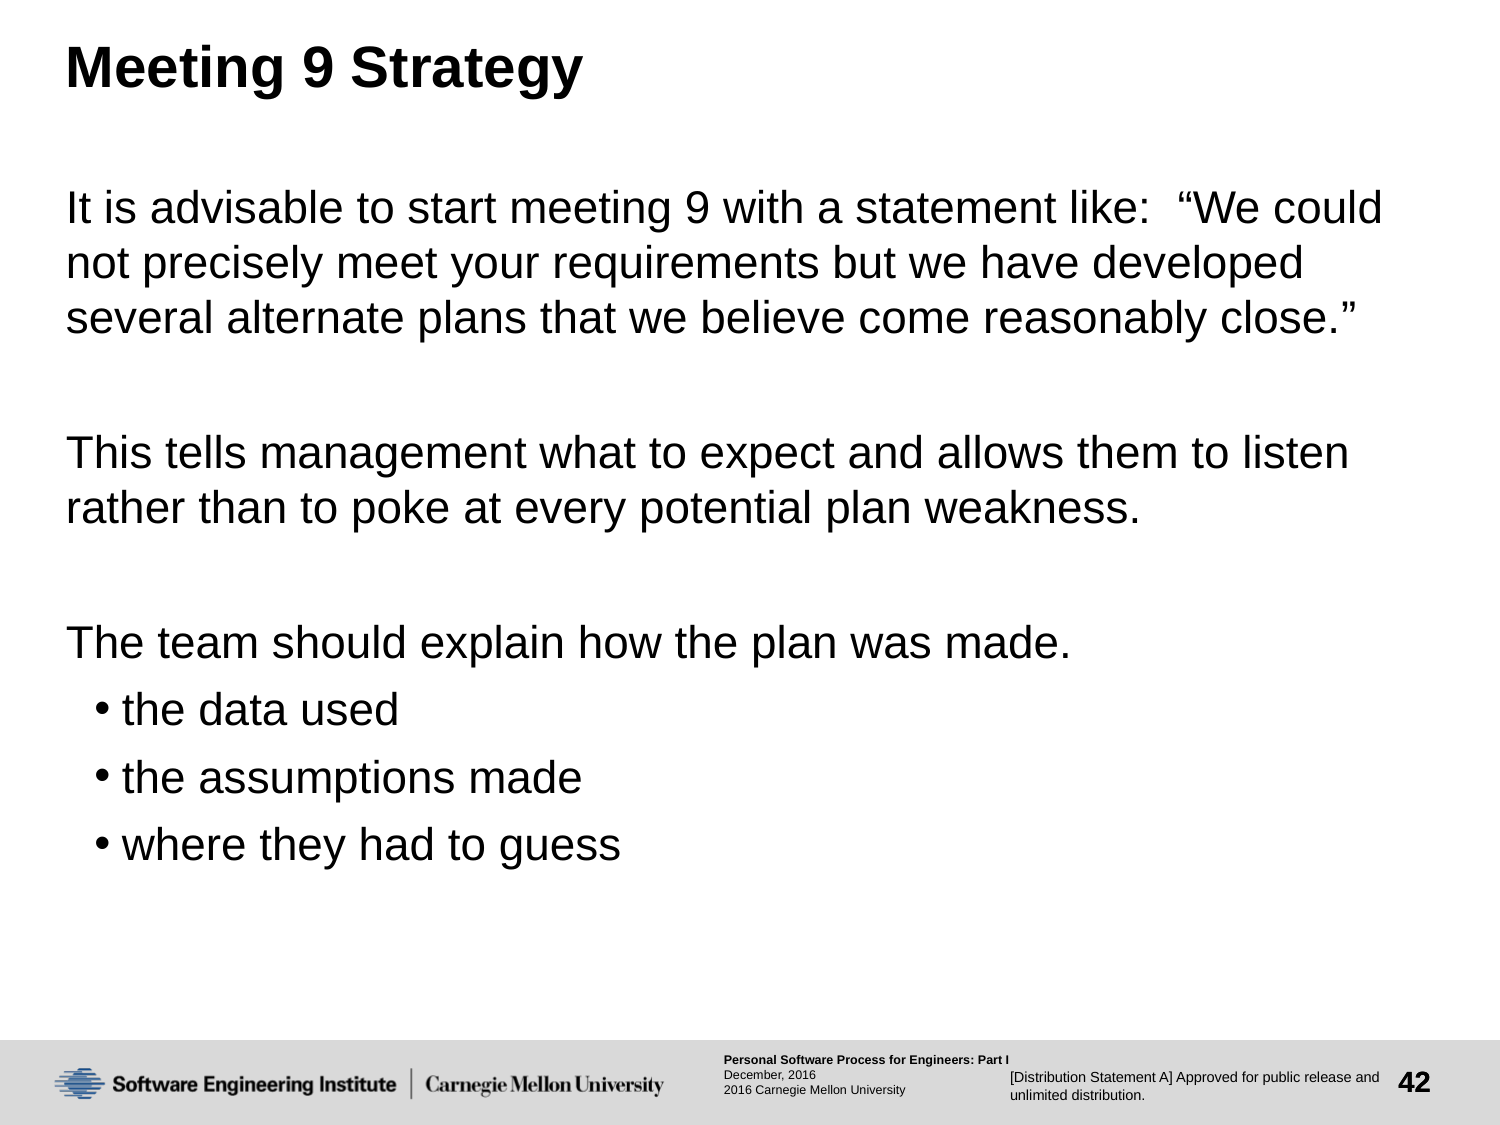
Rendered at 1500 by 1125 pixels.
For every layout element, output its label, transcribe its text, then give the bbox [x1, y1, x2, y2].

title Meeting 9 Strategy [65, 37, 1313, 148]
picture [46, 1061, 673, 1104]
list It is advisable to start meeting 9 with a statement like: “We could not precisely meet your requirements but we have developed several alternate plans that we believe come reasonably close.” This tells management what to expect and allows them to listen rather than to poke at every potential plan weakness. The team should explain how the plan was made. the data used the assumptions made where they had to guess [65, 177, 1431, 1000]
